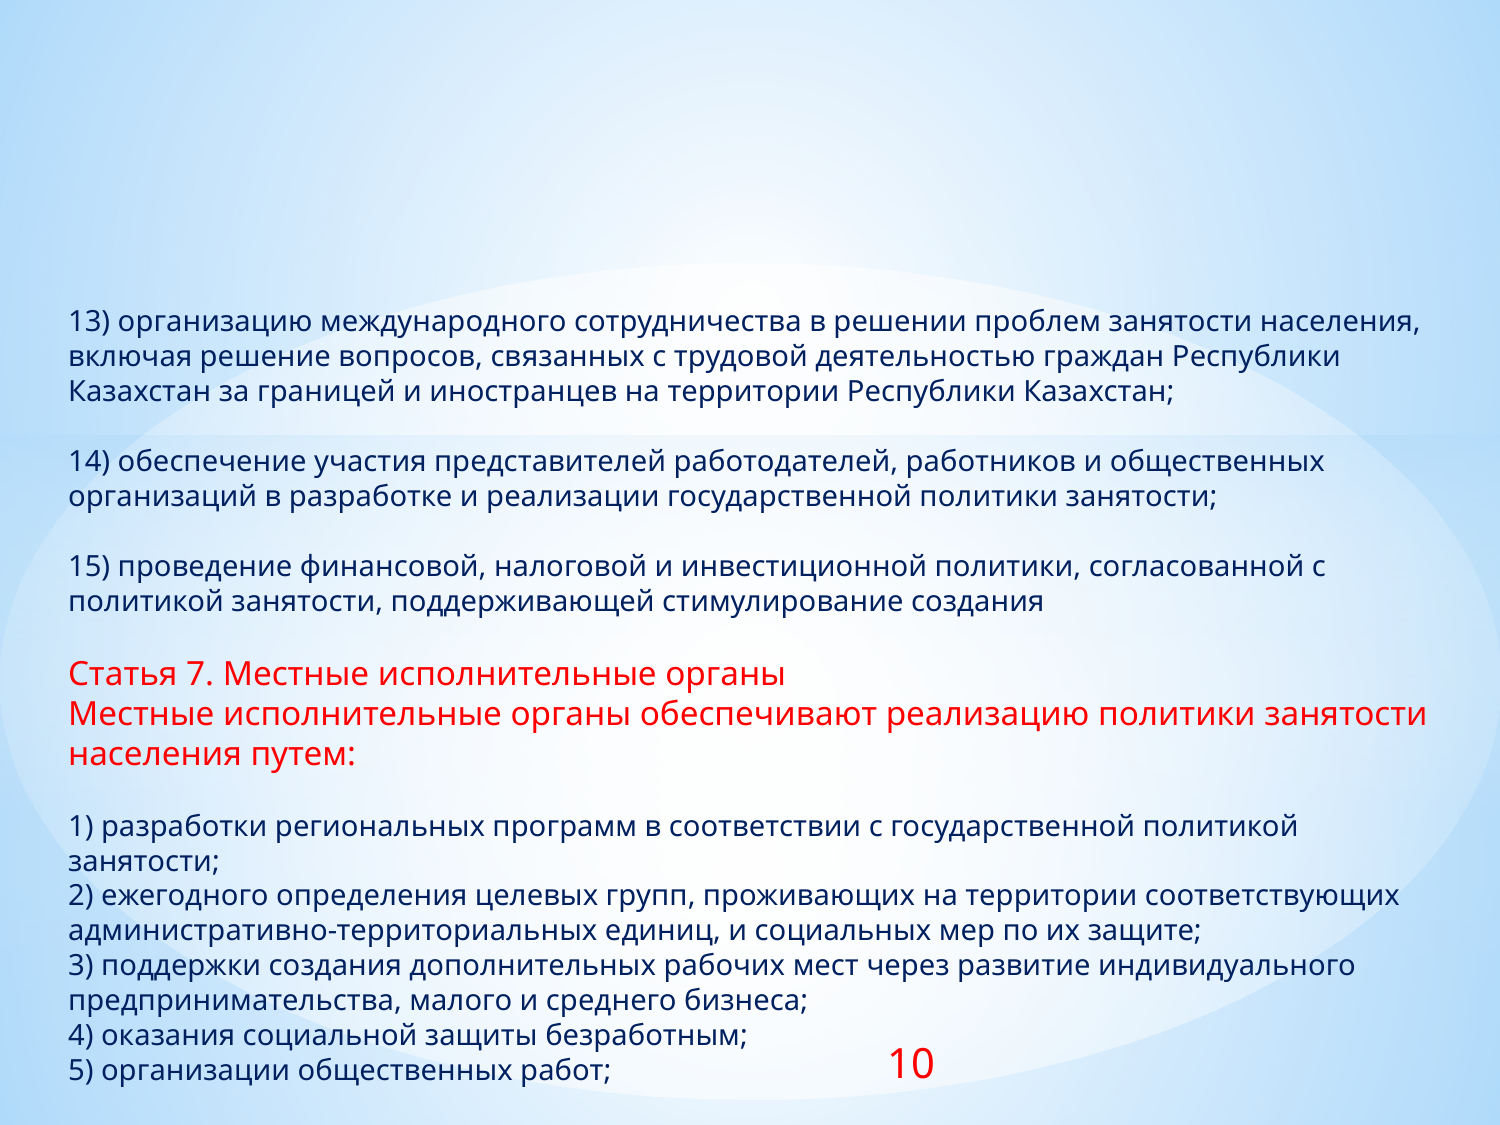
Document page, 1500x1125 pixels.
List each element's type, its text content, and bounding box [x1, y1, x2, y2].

title 13) организацию международного сотрудничества в решении проблем занятости населения, включая решение вопросов, связанных с трудовой деятельностью граждан Республики Казахстан за границей и иностранцев на территории Республики Казахстан; 14) обеспечение участия представителей работодателей, работников и общественных организаций в разработке и реализации государственной политики занятости; 15) проведение финансовой, налоговой и инвестиционной политики, согласованной с политикой занятости, поддерживающей стимулирование создания Статья 7. Местные исполнительные органы Местные исполнительные органы обеспечивают реализацию политики занятости населения путем: 1) разработки региональных программ в соответствии с государственной политикой занятости; 2) ежегодного определения целевых групп, проживающих на территории соответствующих административно-территориальных единиц, и социальных мер по их защите; 3) поддержки создания дополнительных рабочих мест через развитие индивидуального предпринимательства, малого и среднего бизнеса; 4) оказания социальной защиты безработным; 5) организации общественных работ; [53, 42, 1459, 1094]
slide_number 10 [761, 1035, 1062, 1095]
footer [75, 1012, 625, 1073]
